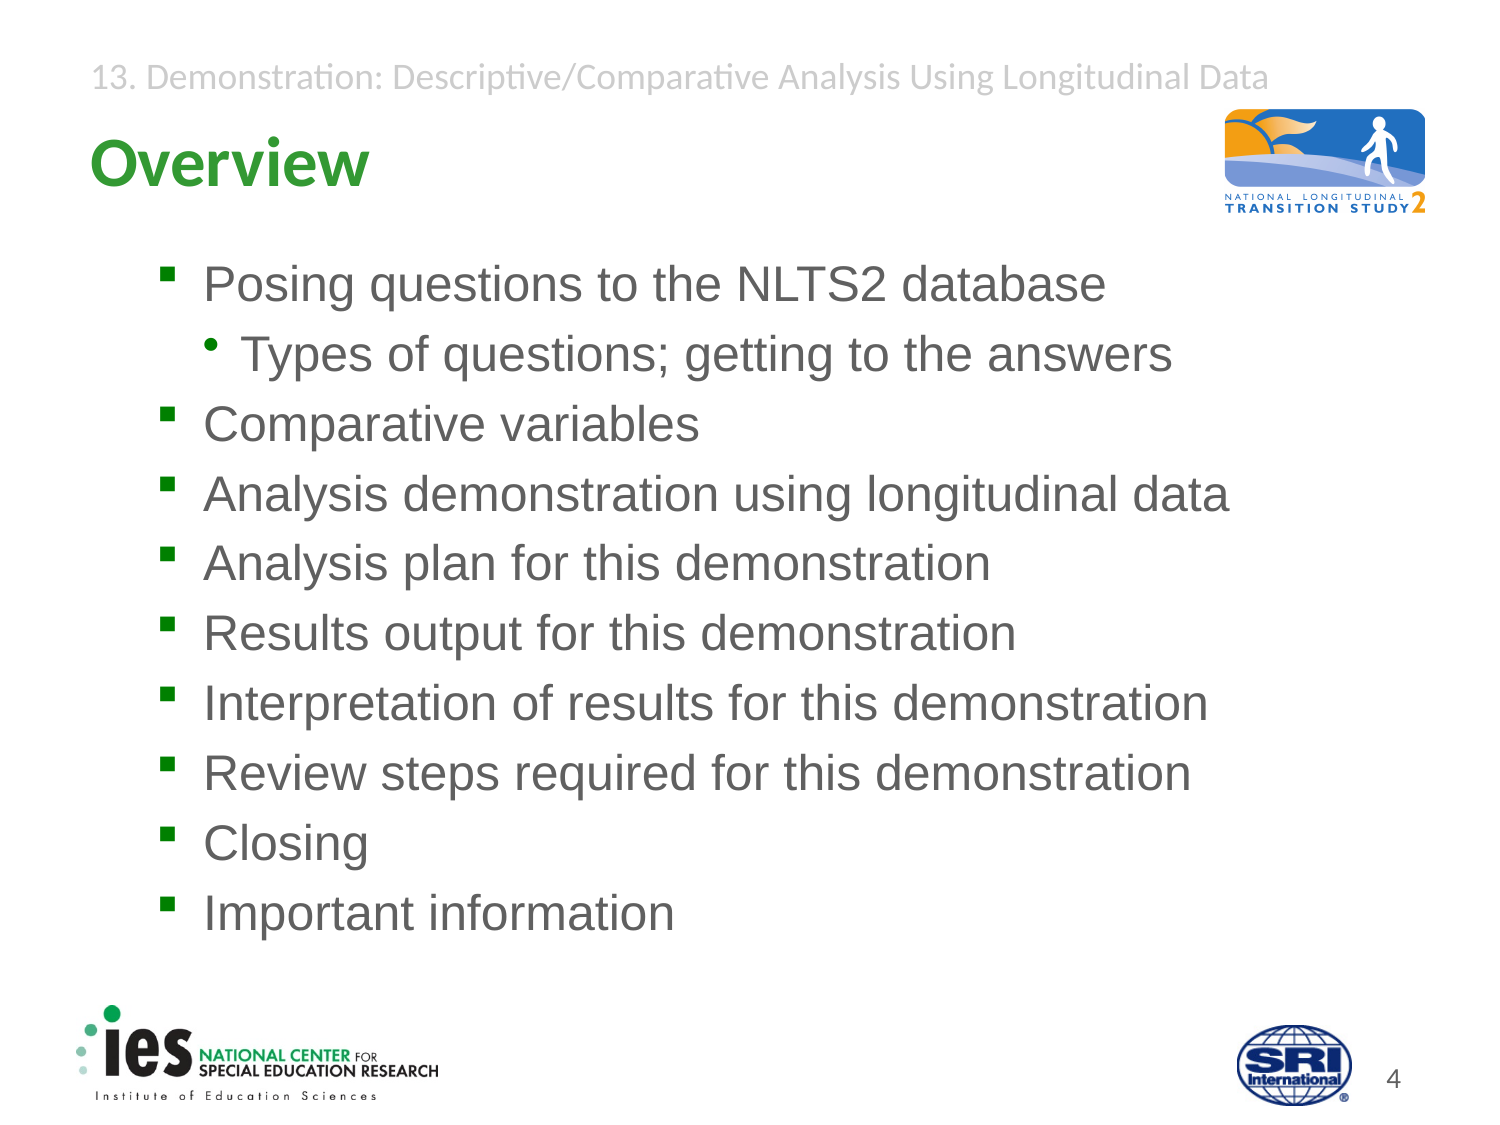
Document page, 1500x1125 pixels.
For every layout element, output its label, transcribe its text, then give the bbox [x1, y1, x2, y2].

title Overview [74, 90, 1426, 226]
list Posing questions to the NLTS2 database Types of questions; getting to the answers Comparative variables Analysis demonstration using longitudinal data Analysis plan for this demonstration Results output for this demonstration Interpretation of results for this demonstration Review steps required for this demonstration Closing Important information [74, 243, 1426, 987]
picture [1237, 1025, 1352, 1106]
slide_number 3 [1312, 1051, 1417, 1125]
picture [76, 1005, 438, 1100]
